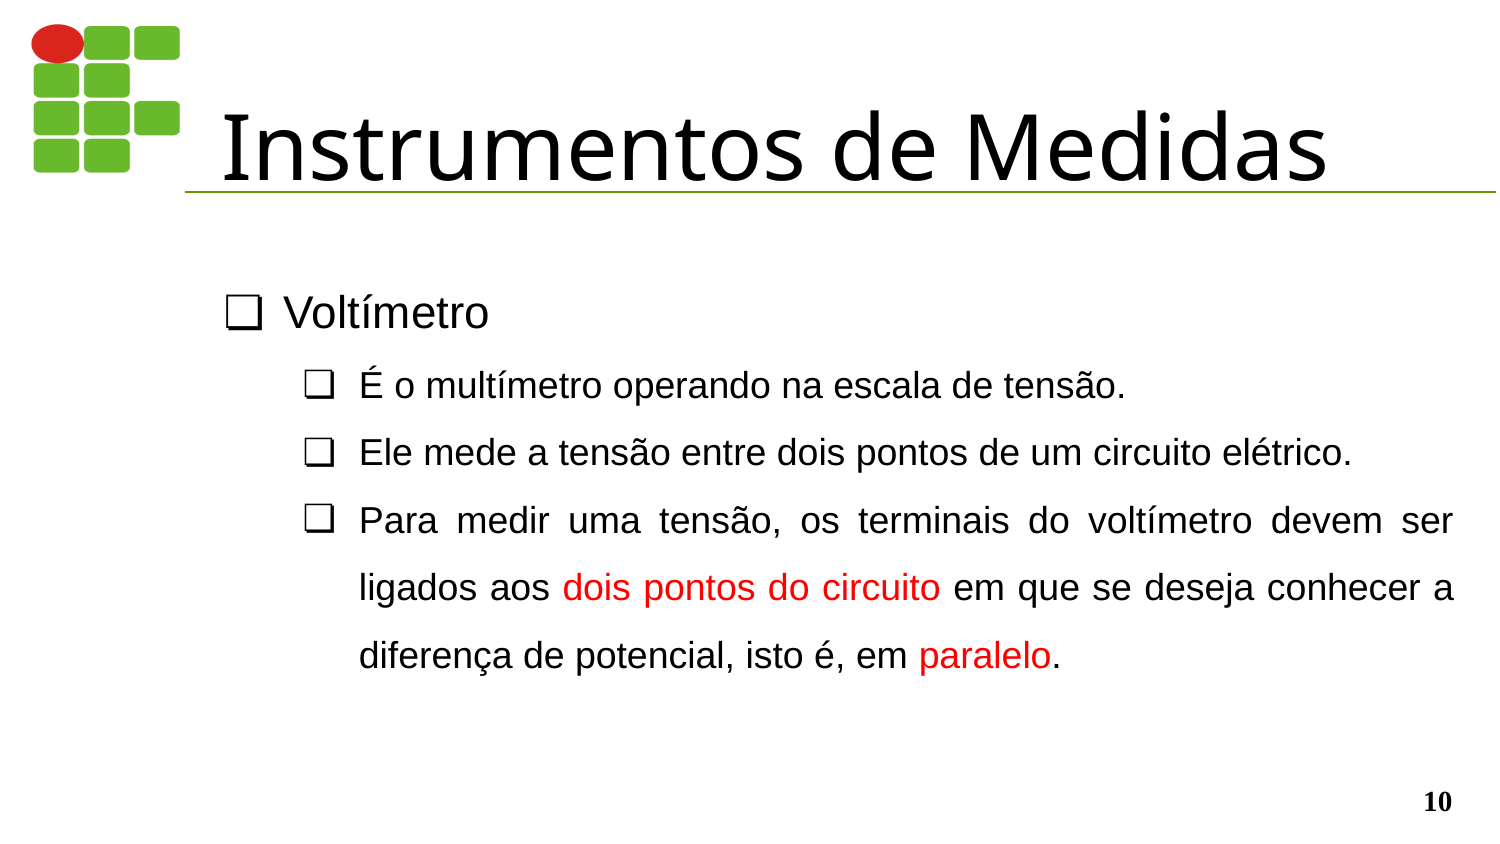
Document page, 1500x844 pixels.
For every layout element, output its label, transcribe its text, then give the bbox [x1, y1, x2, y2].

list Voltímetro É o multímetro operando na escala de tensão. Ele mede a tensão entre dois pontos de um circuito elétrico. Para medir uma tensão, os terminais do voltímetro devem ser ligados aos dois pontos do circuito em que se deseja conhecer a diferença de potencial, isto é, em paralelo. [193, 248, 1469, 769]
picture [29, 23, 182, 174]
title Instrumentos de Medidas [206, 26, 1468, 207]
text_box ‹#› [1155, 769, 1468, 825]
